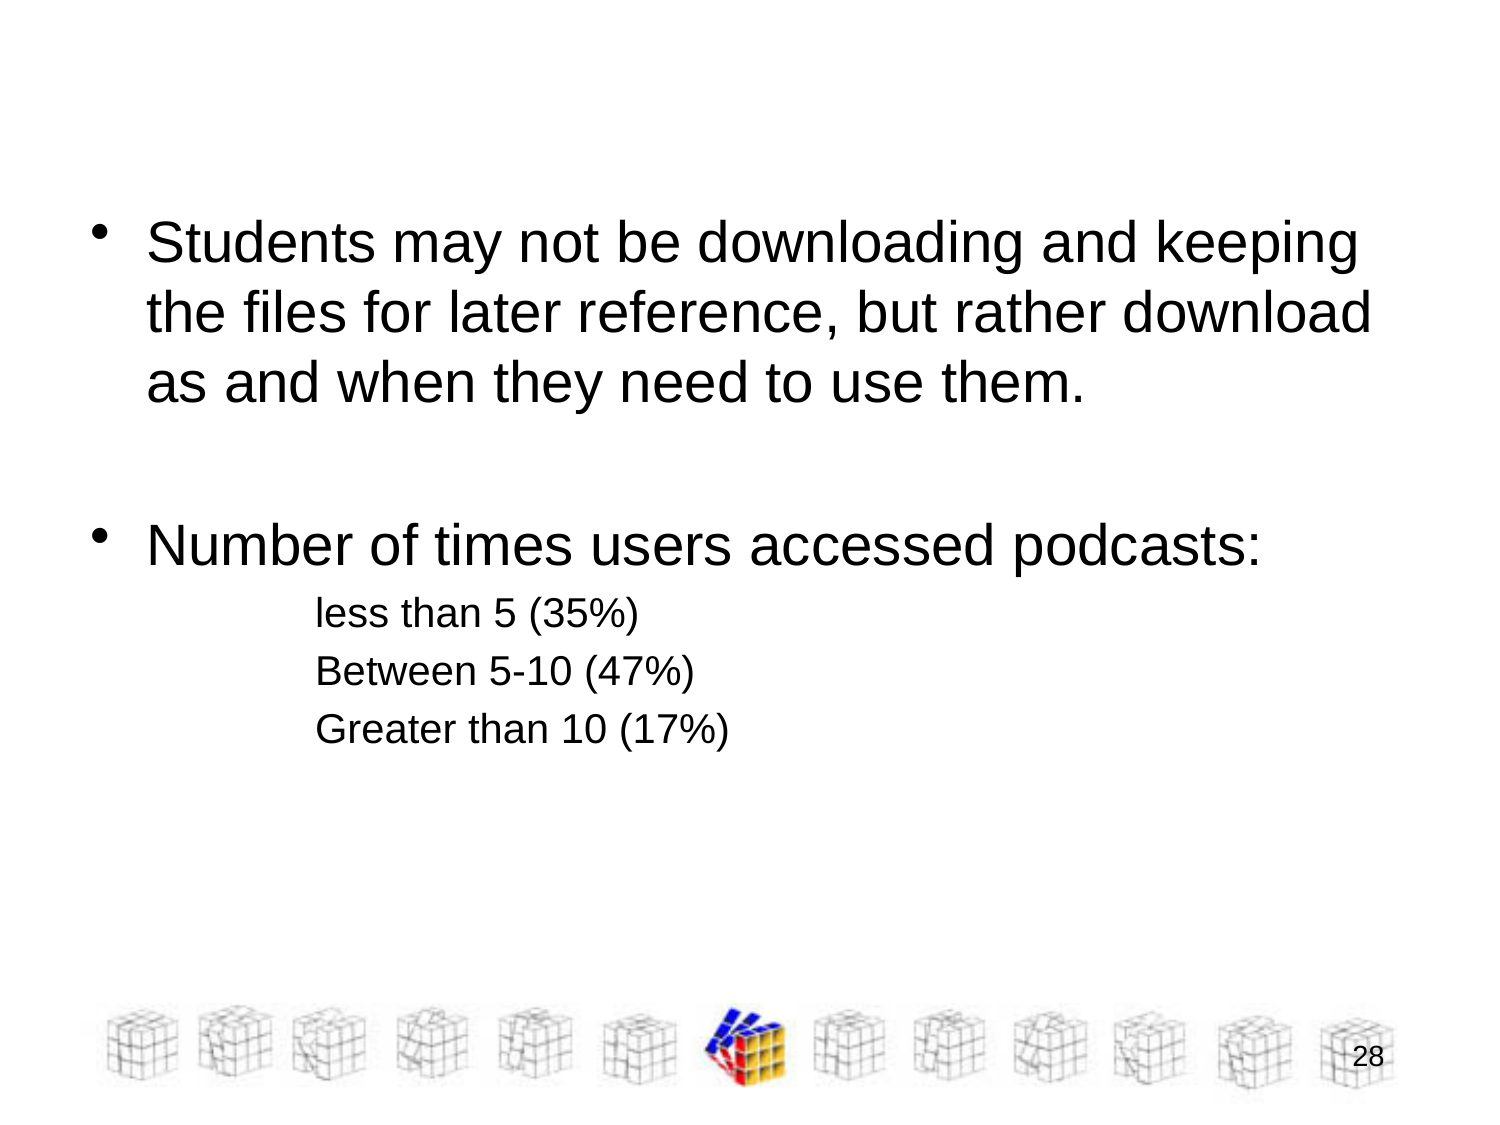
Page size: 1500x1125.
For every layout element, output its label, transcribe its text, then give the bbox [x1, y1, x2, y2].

picture [64, 987, 1442, 1125]
list Students may not be downloading and keeping the files for later reference, but rather download as and when they need to use them. Number of times users accessed podcasts: less than 5 (35%) Between 5-10 (47%) Greater than 10 (17%) [74, 196, 1426, 988]
slide_number 28 [1337, 1029, 1500, 1090]
